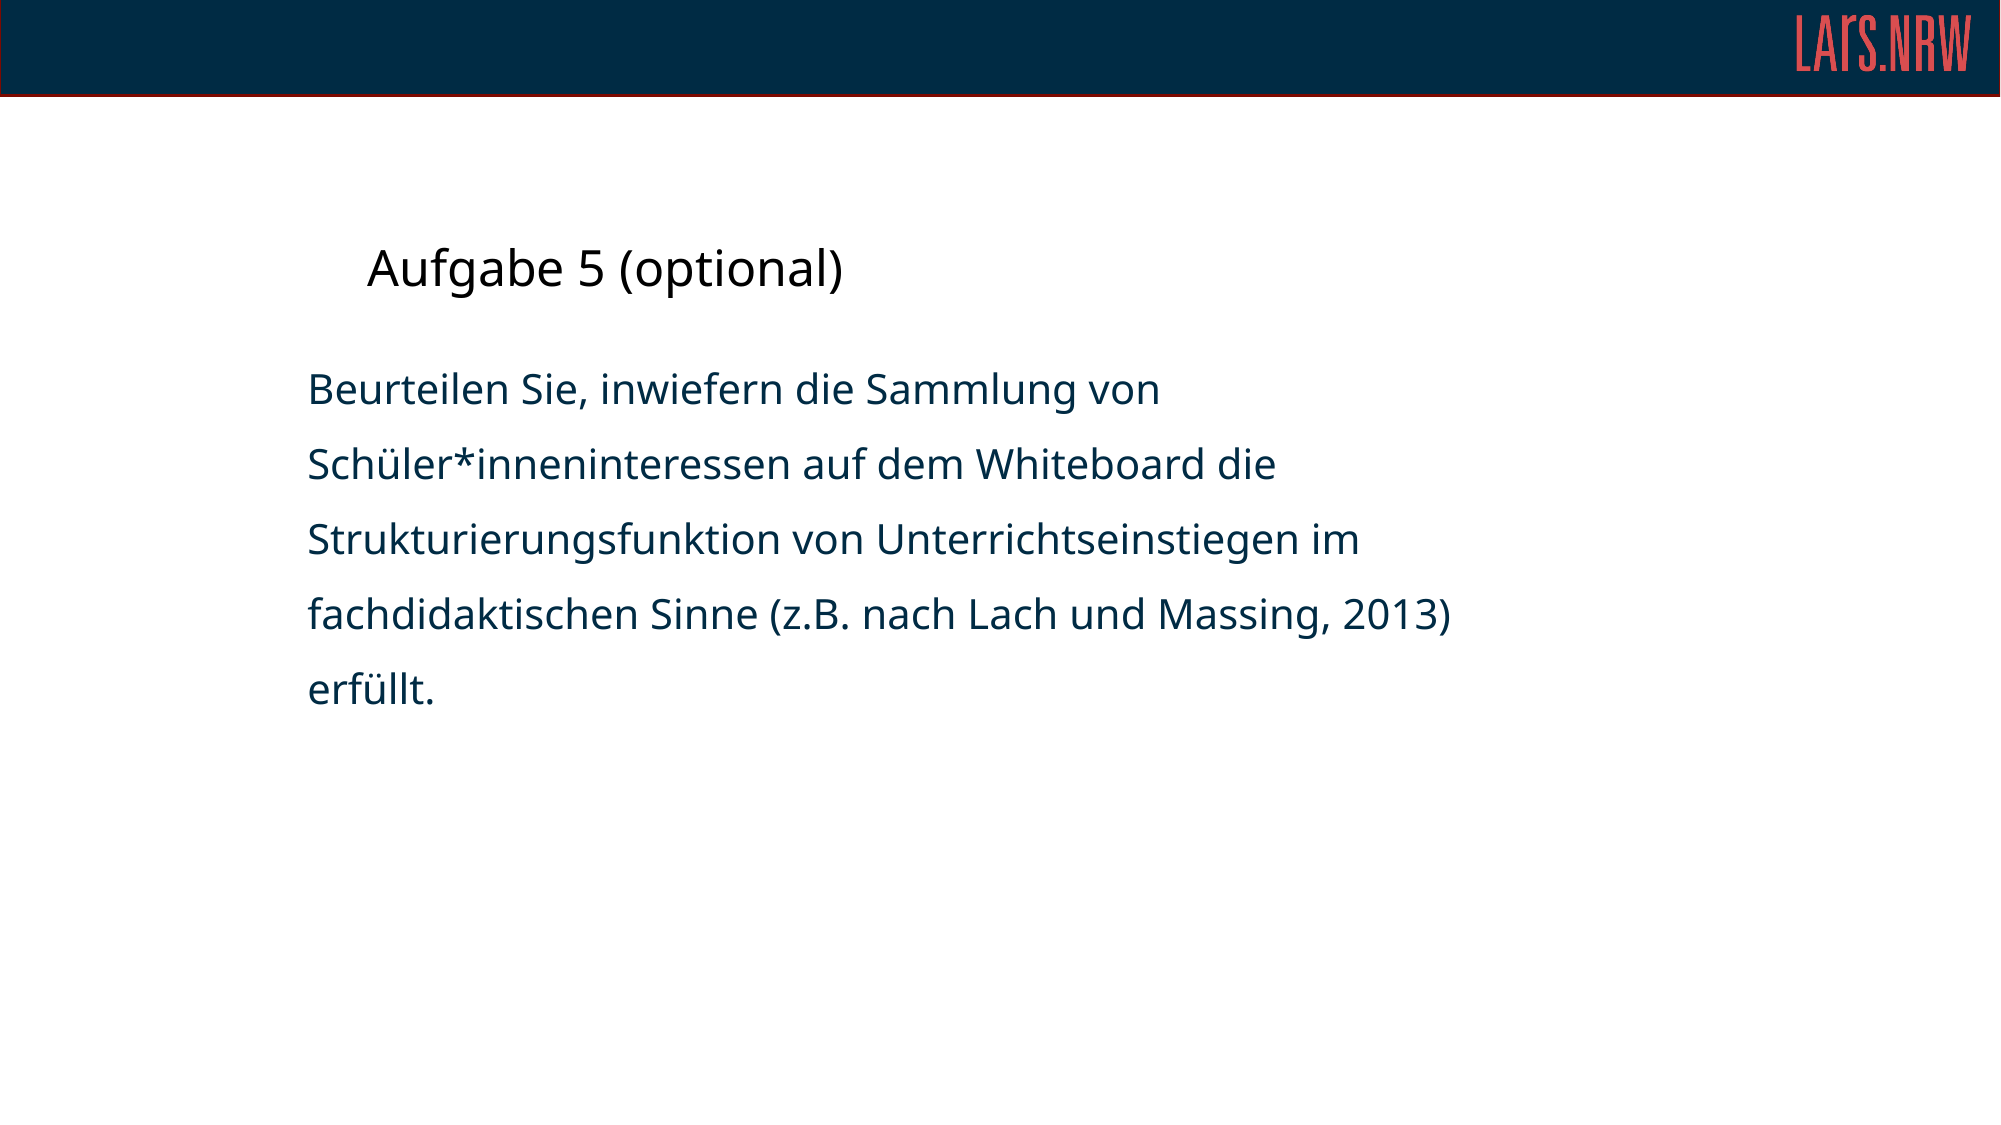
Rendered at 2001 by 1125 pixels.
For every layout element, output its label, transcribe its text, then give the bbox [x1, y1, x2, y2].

title Aufgabe 5 (optional) [352, 210, 1196, 330]
list Beurteilen Sie, inwiefern die Sammlung von Schüler*inneninteressen auf dem Whiteboard die Strukturierungsfunktion von Unterrichtseinstiegen im fachdidaktischen Sinne (z.B. nach Lach und Massing, 2013) erfüllt. [292, 330, 1597, 830]
picture [1779, 3, 1977, 86]
